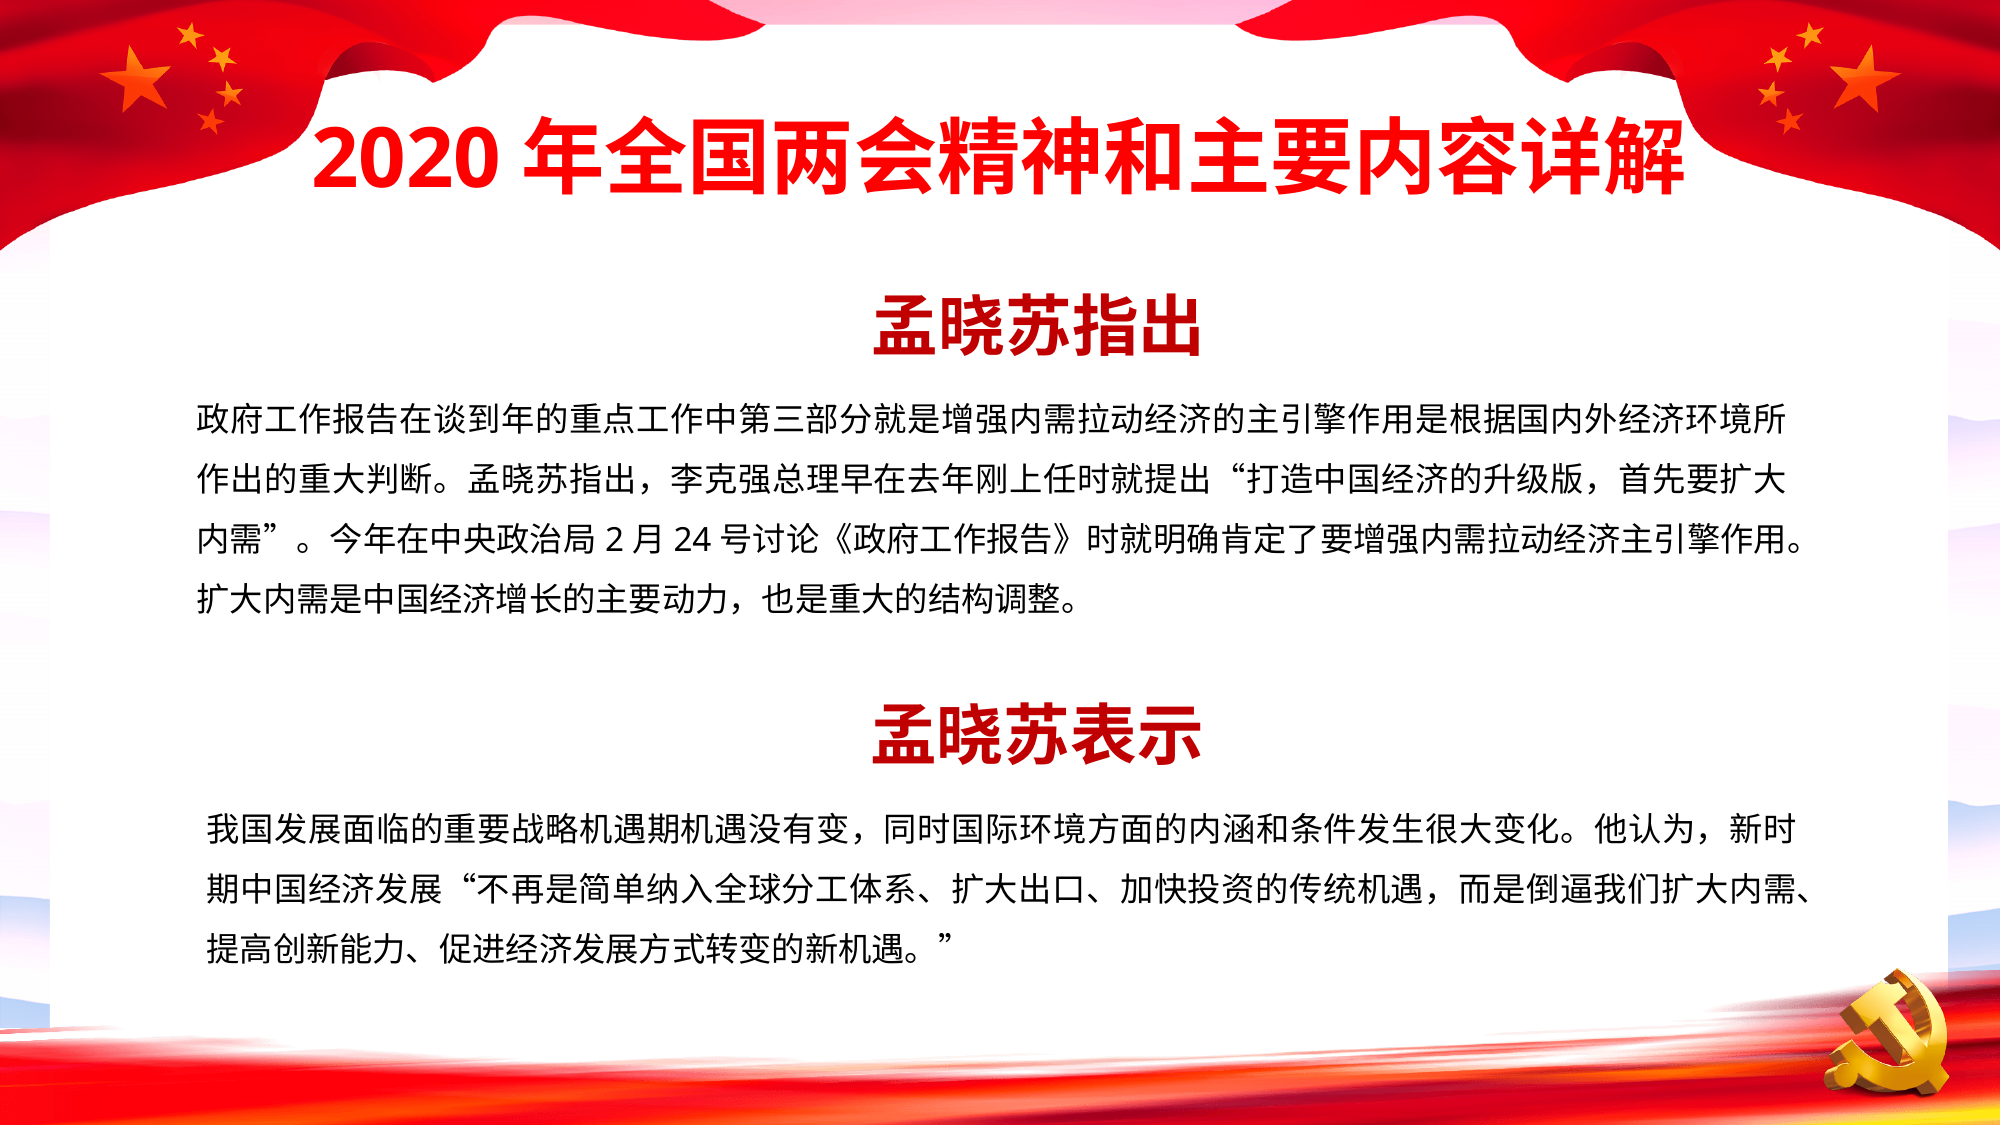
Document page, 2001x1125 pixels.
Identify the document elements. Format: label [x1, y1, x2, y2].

picture [0, 0, 2000, 1125]
text_box [167, 698, 1841, 1007]
text_box [157, 288, 1830, 623]
